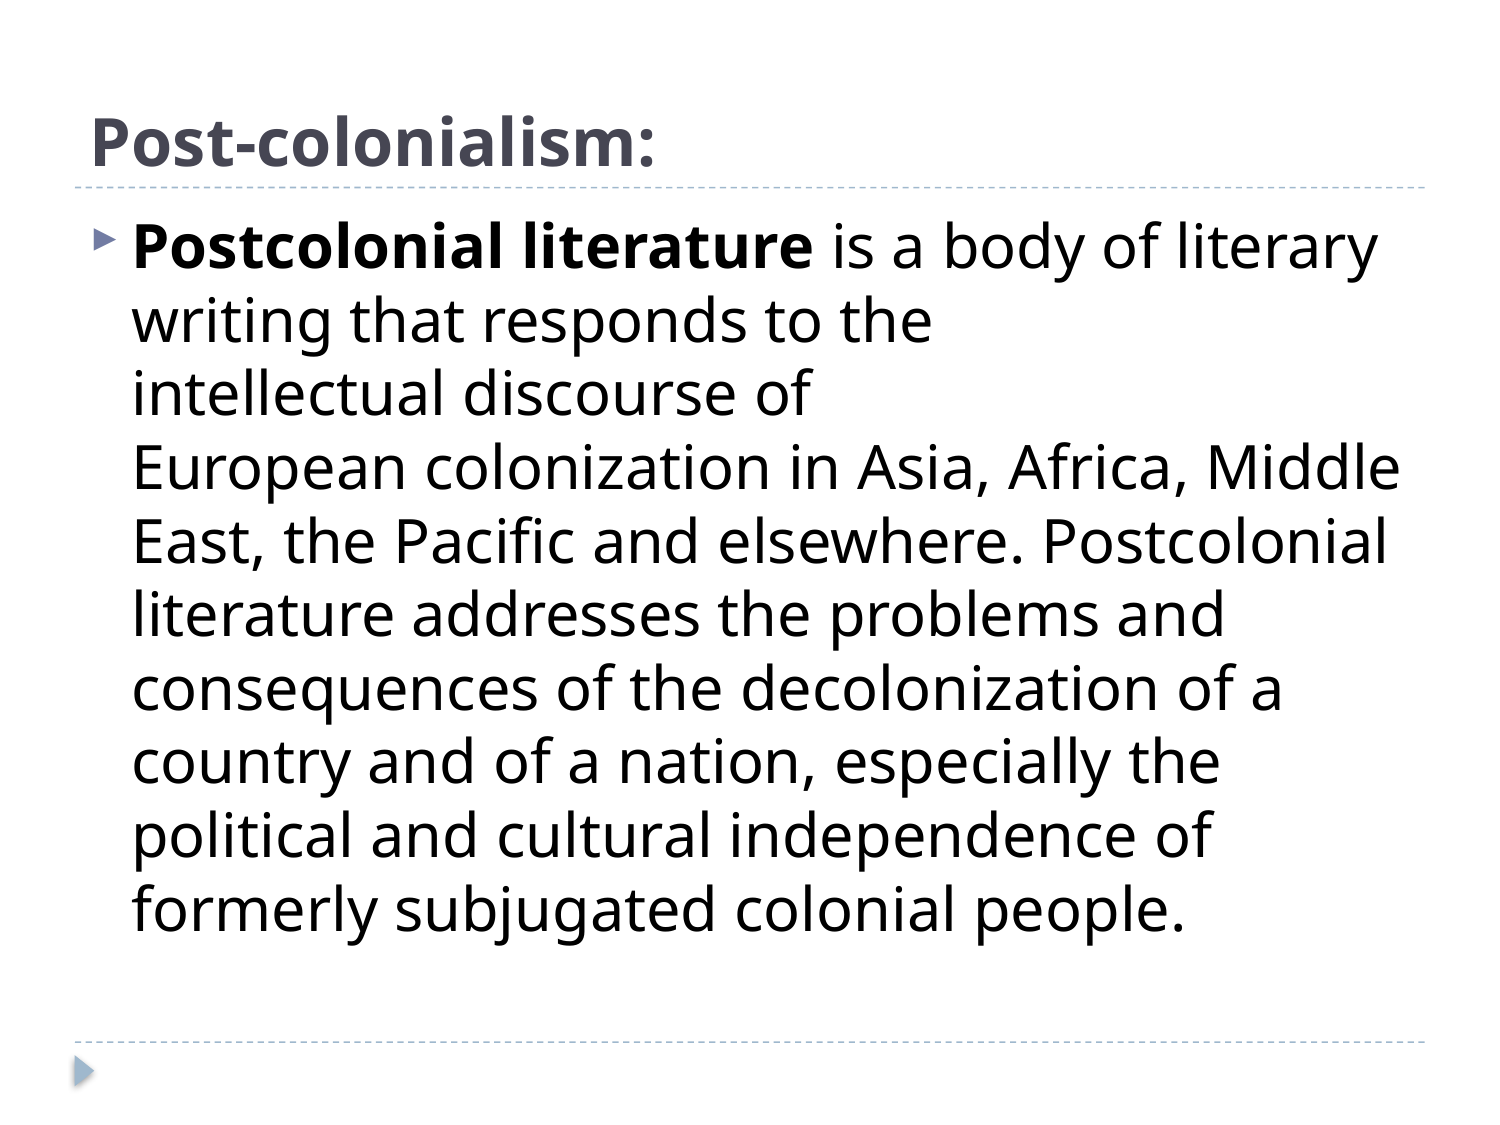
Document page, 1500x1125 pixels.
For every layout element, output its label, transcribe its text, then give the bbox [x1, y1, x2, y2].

title Post-colonialism: [75, 24, 1425, 188]
list Postcolonial literature is a body of literary writing that responds to the intellectual discourse of European colonization in Asia, Africa, Middle East, the Pacific and elsewhere. Postcolonial literature addresses the problems and consequences of the decolonization of a country and of a nation, especially the political and cultural independence of formerly subjugated colonial people. [75, 200, 1425, 1010]
